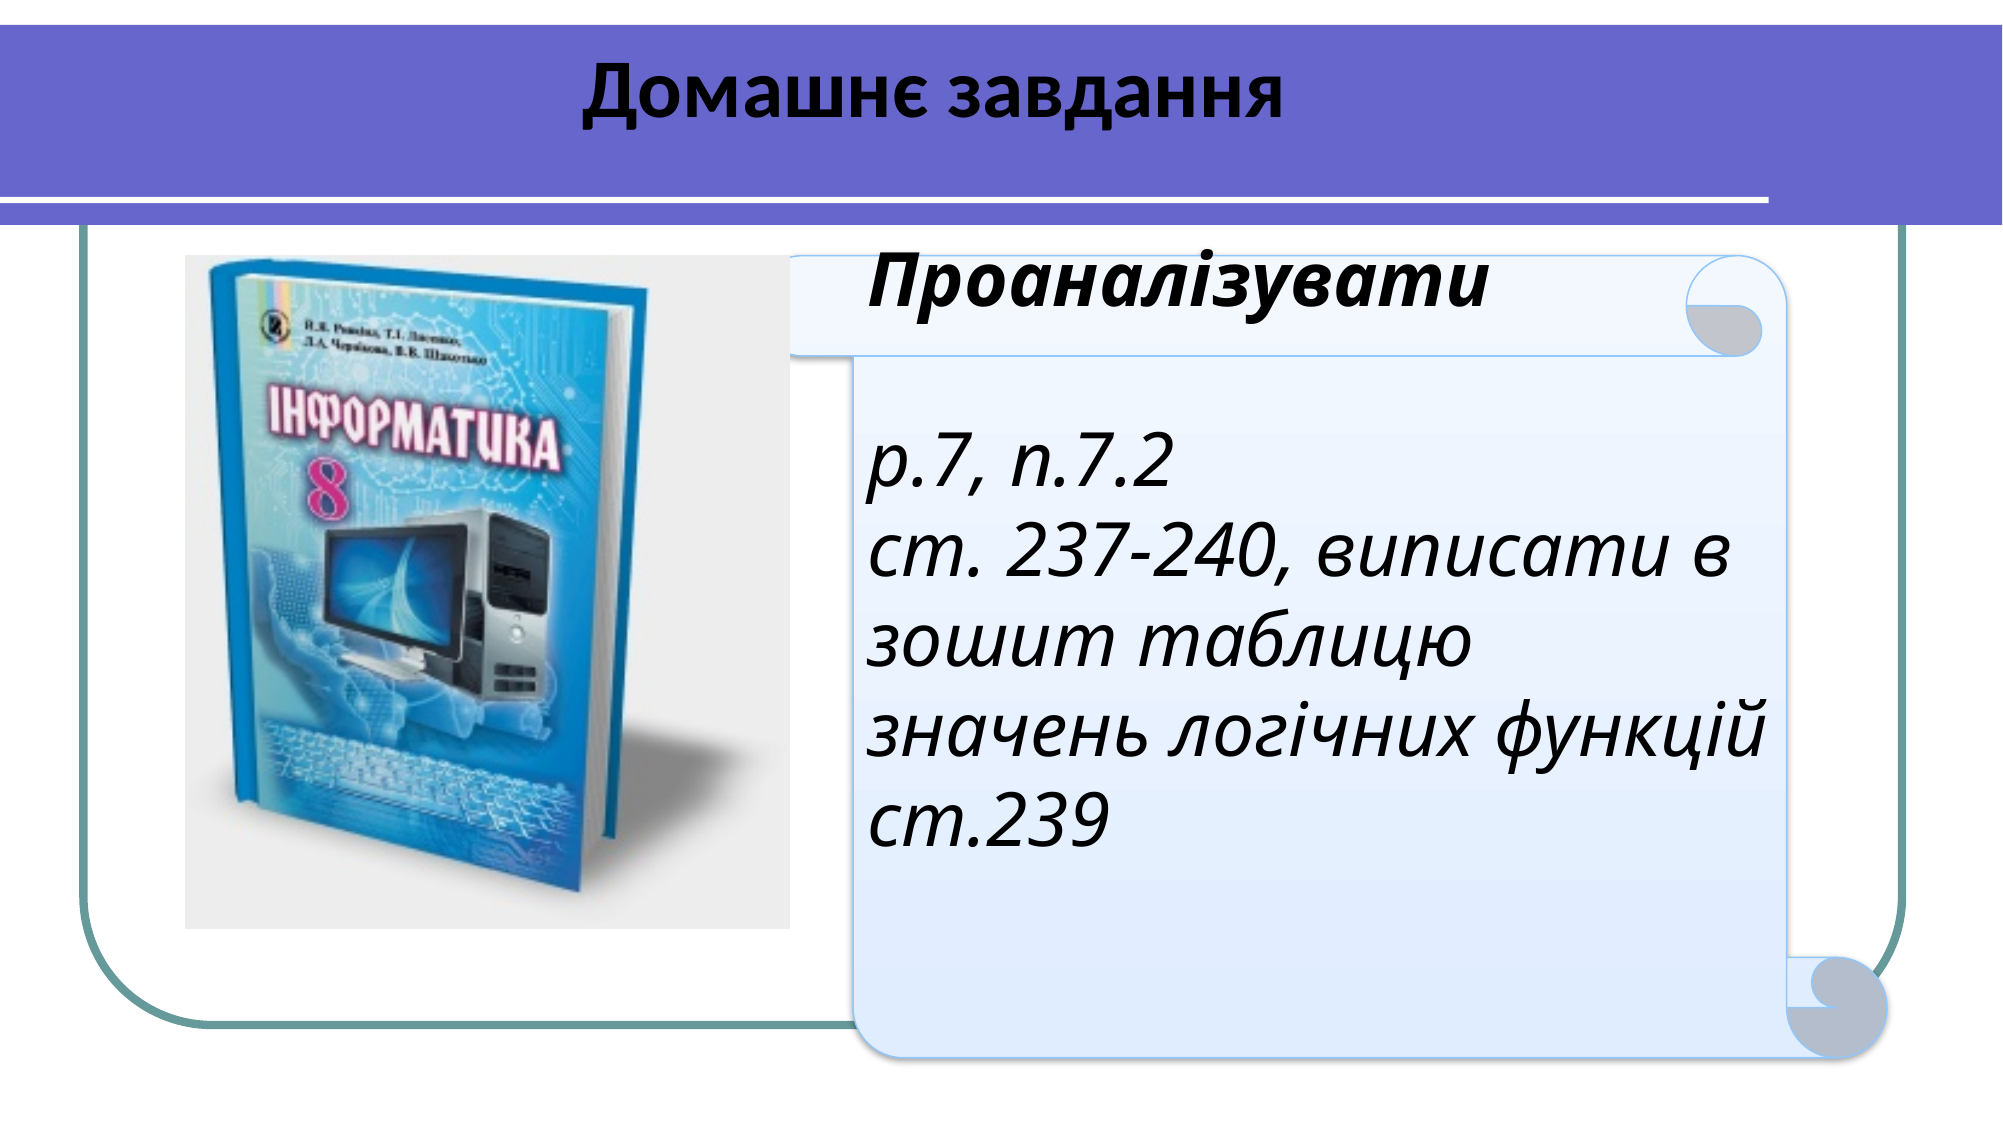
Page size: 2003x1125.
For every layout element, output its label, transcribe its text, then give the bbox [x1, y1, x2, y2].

text_box Домашнє завдання [191, 26, 1678, 114]
picture [185, 255, 790, 929]
text_box Проаналізувати р.7, п.7.2 ст. 237-240, виписати в зошит таблицю значень логічних функцій ст.239 [791, 254, 1888, 1059]
